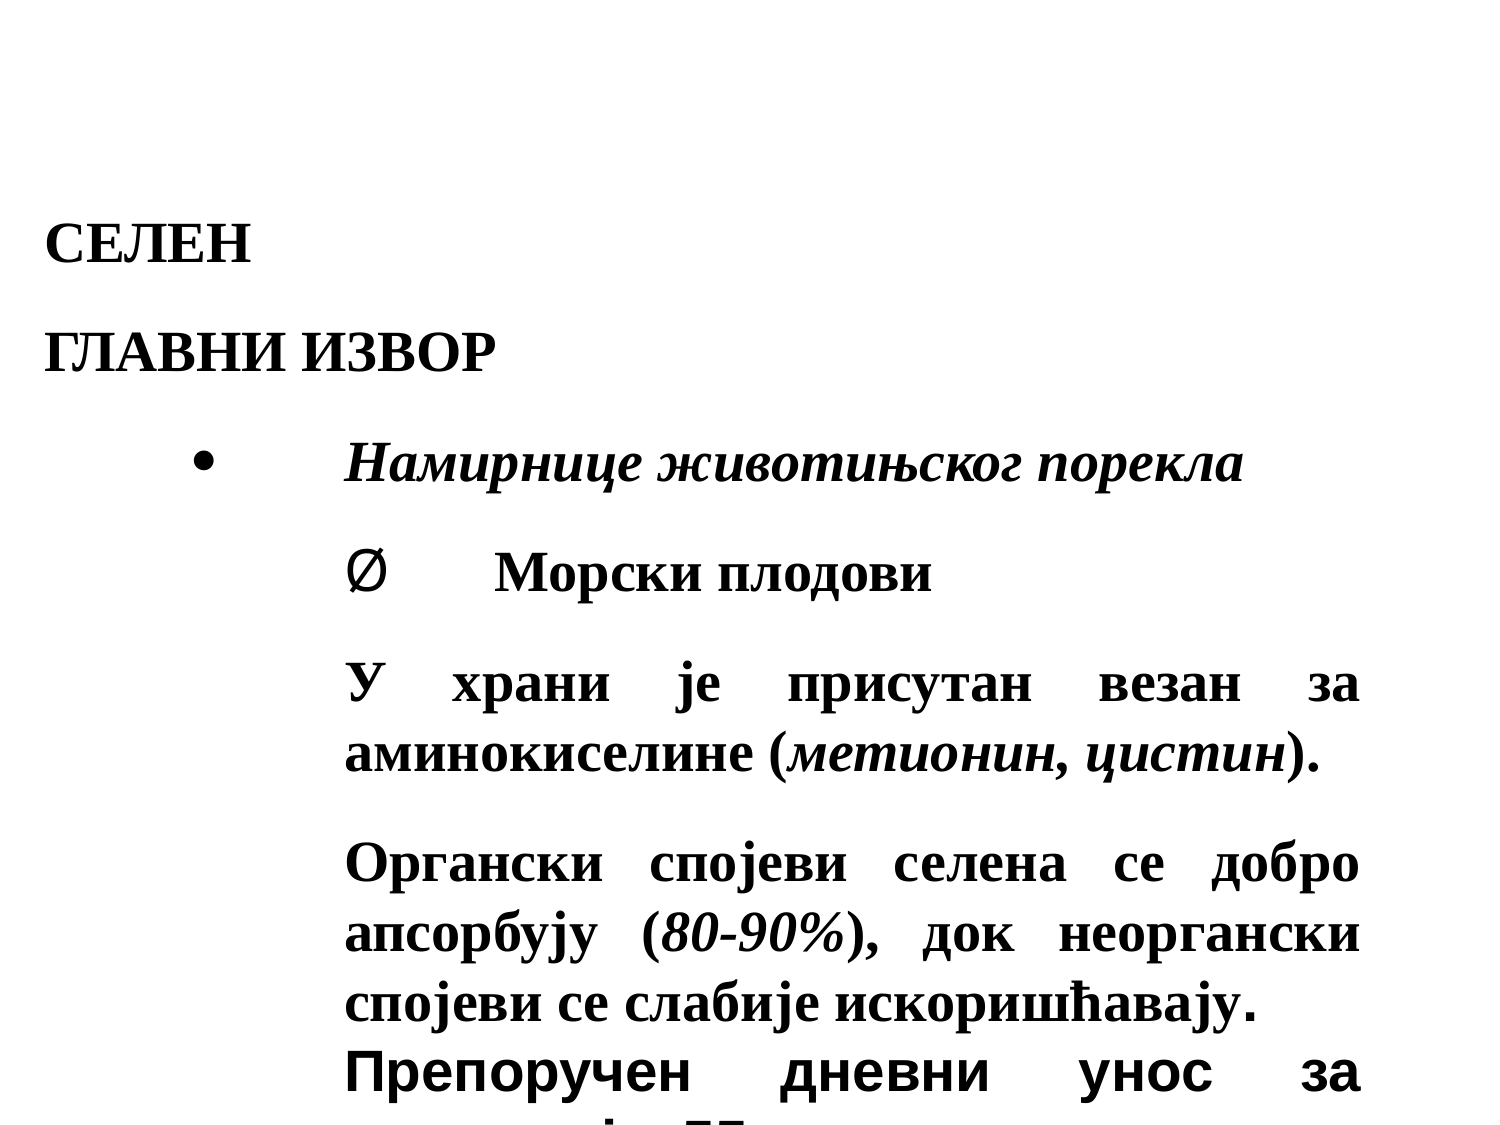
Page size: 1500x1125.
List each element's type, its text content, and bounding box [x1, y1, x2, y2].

text_box СЕЛЕН ГЛАВНИ ИЗВОР · Намирнице животињског порекла Ø Морски плодови У храни је присутан везан за аминокиселине (метионин, цистин). Органски спојеви селена се добро апсорбују (80-90%), док неоргански спојеви се слабије искоришћавају. Препоручен дневни унос за одрасле је 55 μg [29, 196, 1376, 1125]
